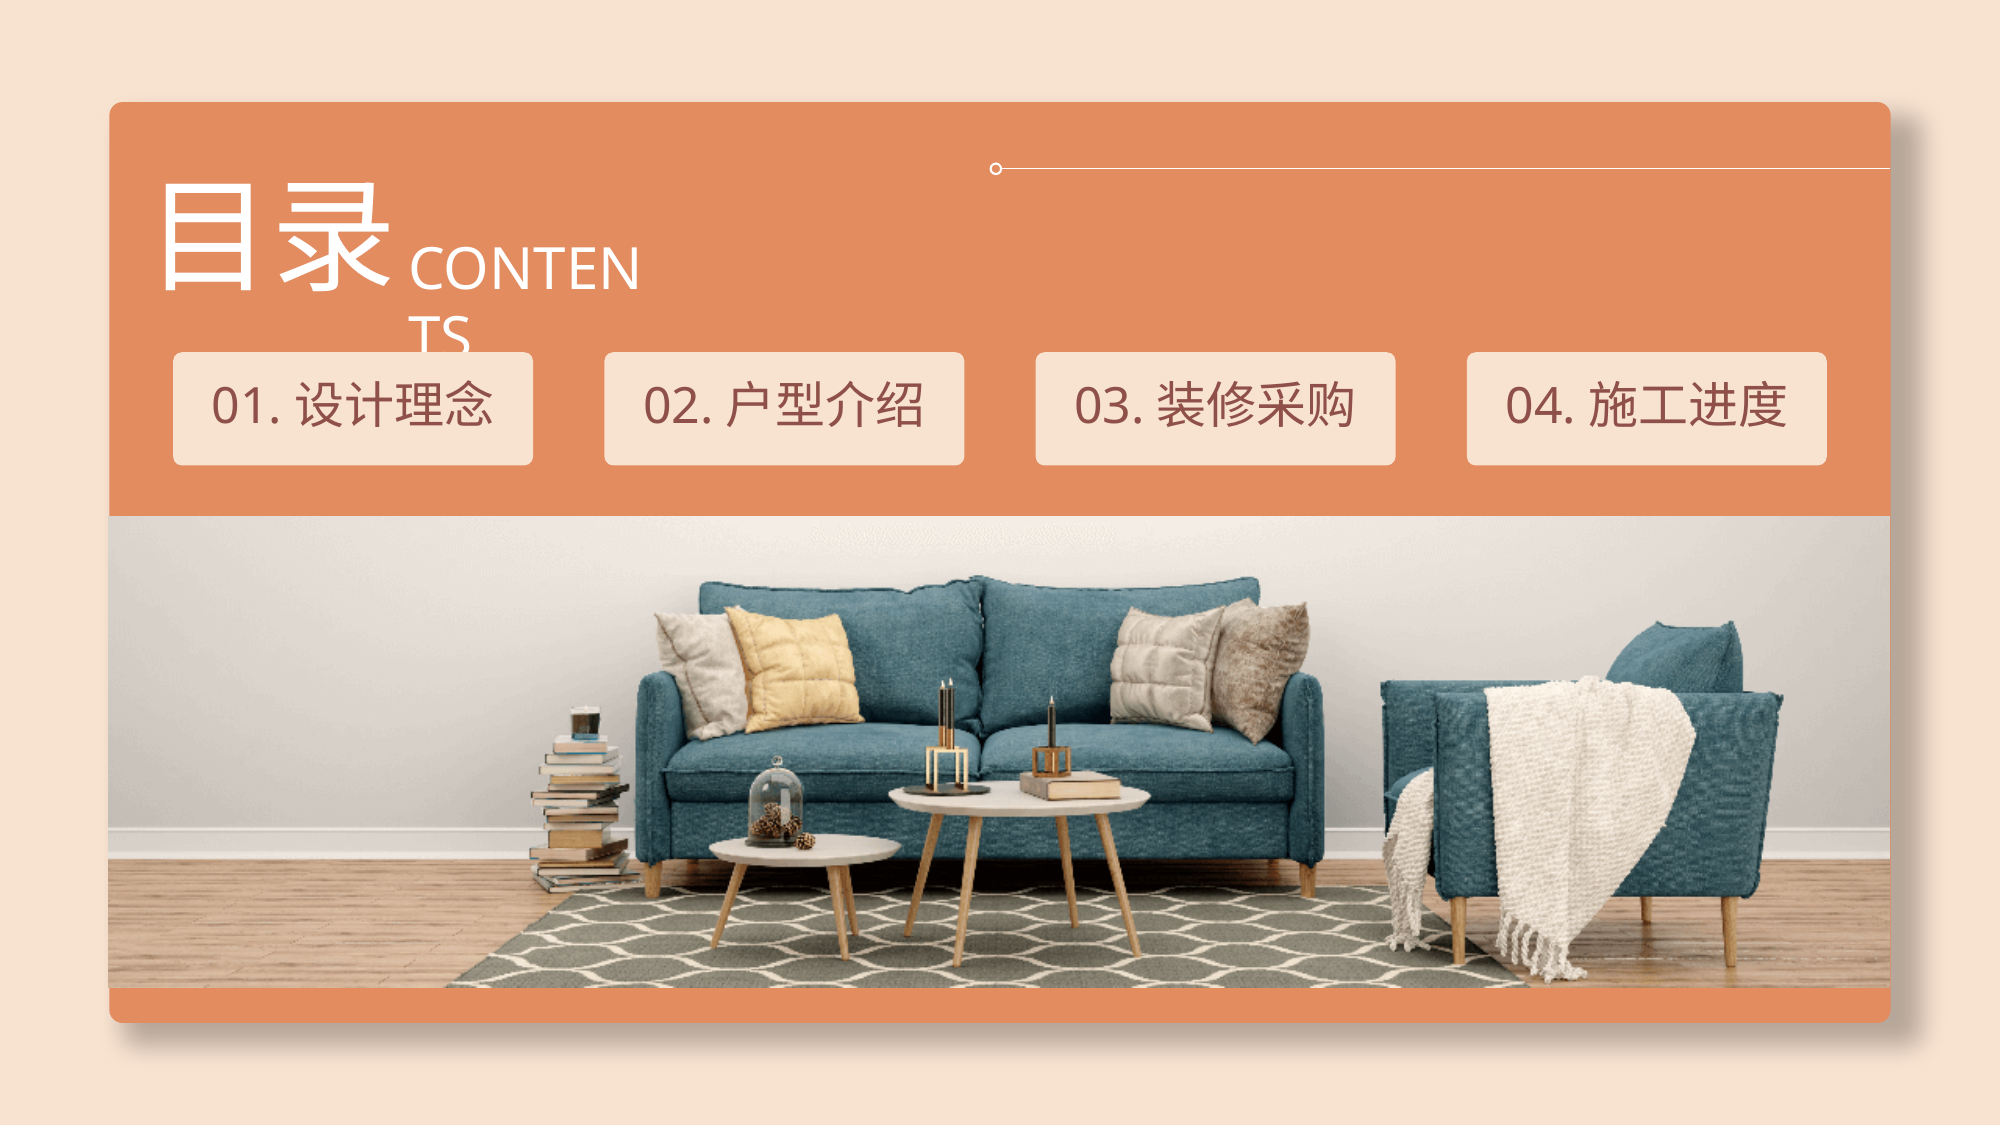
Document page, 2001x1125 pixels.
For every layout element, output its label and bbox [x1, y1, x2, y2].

text_box [1035, 352, 1396, 466]
text_box [173, 352, 534, 466]
text_box [604, 352, 965, 466]
picture [108, 516, 1890, 988]
text_box [1466, 352, 1827, 466]
